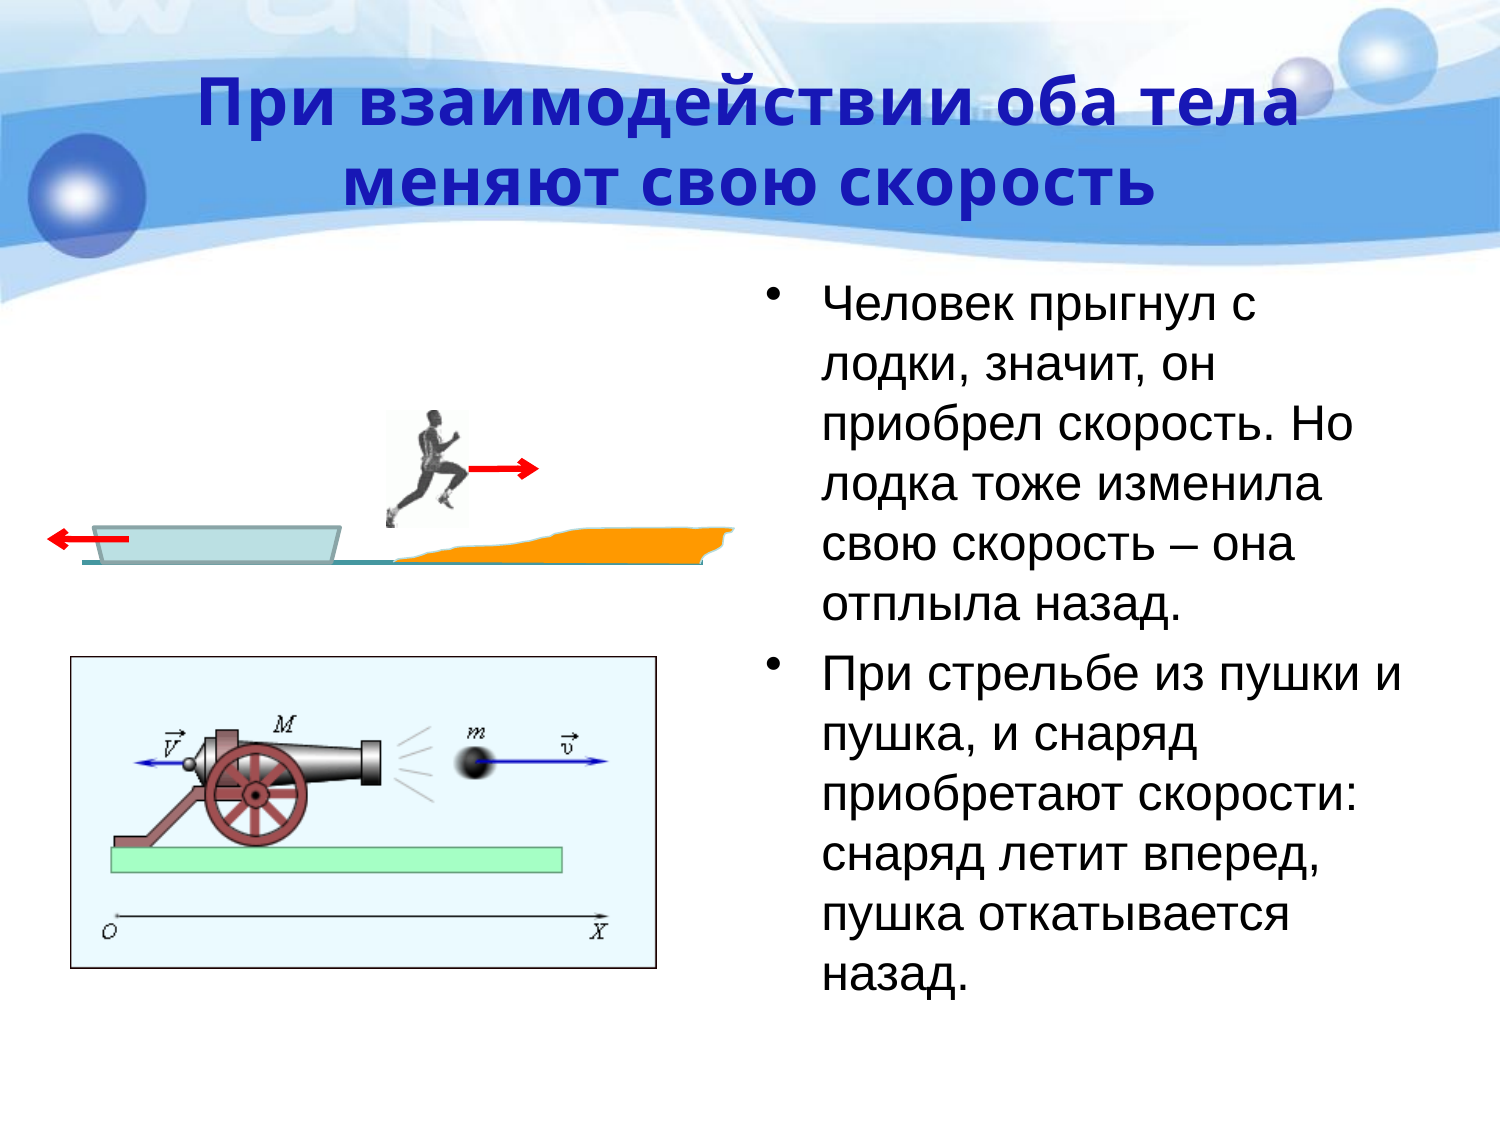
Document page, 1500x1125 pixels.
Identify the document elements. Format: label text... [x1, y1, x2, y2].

title При взаимодействии оба тела меняют свою скорость [74, 44, 1426, 233]
picture [0, 0, 1500, 1125]
text_box [91, 525, 342, 561]
list Человек прыгнул с лодки, значит, он приобрел скорость. Но лодка тоже изменила свою скорость – она отплыла назад. При стрельбе из пушки и пушка, и снаряд приобретают скорости: снаряд летит вперед, пушка откатывается назад. [749, 262, 1426, 1006]
text_box [393, 526, 735, 562]
